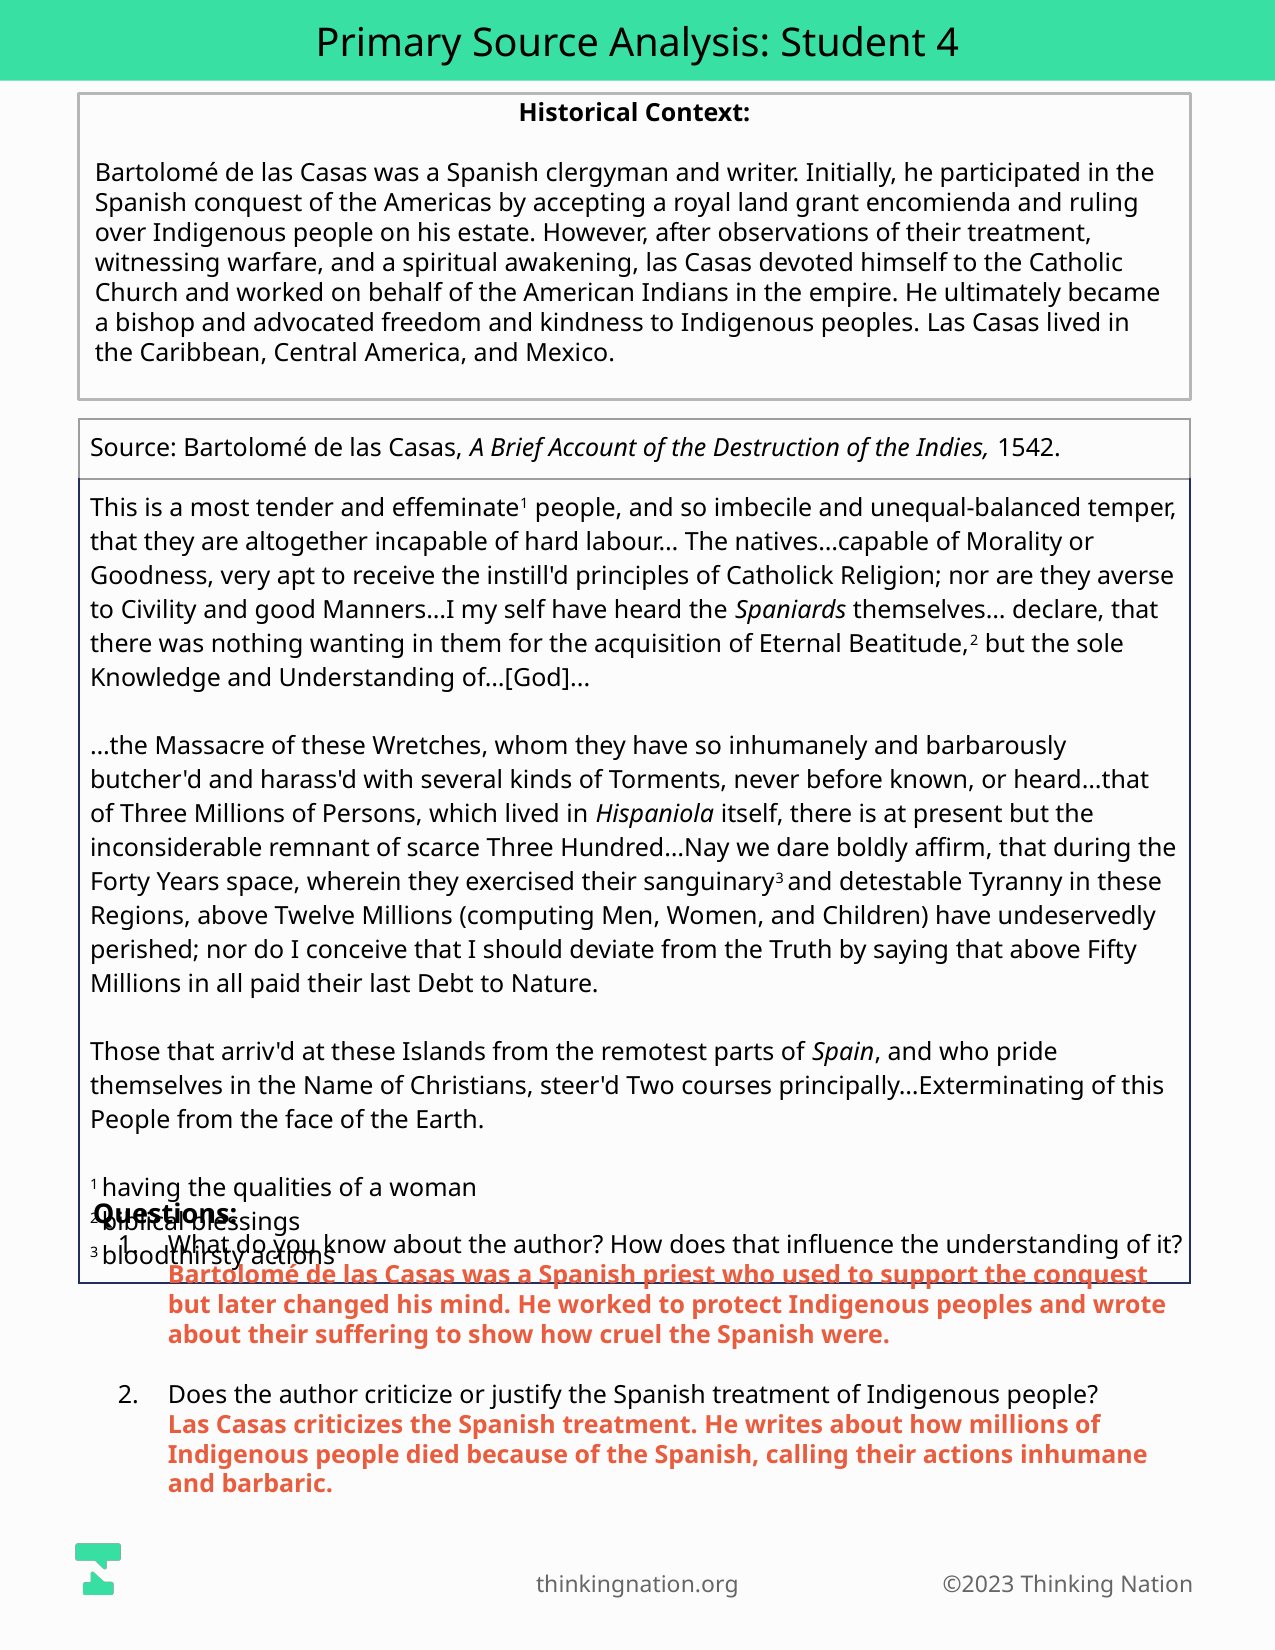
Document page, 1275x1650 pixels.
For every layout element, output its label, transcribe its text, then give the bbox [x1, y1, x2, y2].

table_cell This is a most tender and effeminate1 people, and so imbecile and unequal-balanced temper, that they are altogether incapable of hard labour… The natives…capable of Morality or Goodness, very apt to receive the instill'd principles of Catholick Religion; nor are they averse to Civility and good Manners…I my self have heard the Spaniards themselves… declare, that there was nothing wanting in them for the acquisition of Eternal Beatitude,2 but the sole Knowledge and Understanding of…[God]... …the Massacre of these Wretches, whom they have so inhumanely and barbarously butcher'd and harass'd with several kinds of Torments, never before known, or heard…that of Three Millions of Persons, which lived in Hispaniola itself, there is at present but the inconsiderable remnant of scarce Three Hundred…Nay we dare boldly affirm, that during the Forty Years space, wherein they exercised their sanguinary3 and detestable Tyranny in these Regions, above Twelve Millions (computing Men, Women, and Children) have undeservedly perished; nor do I conceive that I should deviate from the Truth by saying that above Fifty Millions in all paid their last Debt to Nature. Those that arriv'd at these Islands from the remotest parts of Spain, and who pride themselves in the Name of Christians, steer'd Two courses principally…Exterminating of this People from the face of the Earth. 1 having the qualities of a woman 2 biblical blessings 3 bloodthirsty actions [80, 480, 1189, 1180]
picture [62, 1533, 134, 1605]
text_box Primary Source Analysis: Student 4 [0, 0, 1275, 81]
text_box Historical Context: Bartolomé de las Casas was a Spanish clergyman and writer. Initially, he participated in the Spanish conquest of the Americas by accepting a royal land grant encomienda and ruling over Indigenous people on his estate. However, after observations of their treatment, witnessing warfare, and a spiritual awakening, las Casas devoted himself to the Catholic Church and worked on behalf of the American Indians in the empire. He ultimately became a bishop and advocated freedom and kindness to Indigenous peoples. Las Casas lived in the Caribbean, Central America, and Mexico. [78, 93, 1191, 400]
text_box Questions: What do you know about the author? How does that influence the understanding of it? Bartolomé de las Casas was a Spanish priest who used to support the conquest but later changed his mind. He worked to protect Indigenous peoples and wrote about their suffering to show how cruel the Spanish were. Does the author criticize or justify the Spanish treatment of Indigenous people? Las Casas criticizes the Spanish treatment. He writes about how millions of Indigenous people died because of the Spanish, calling their actions inhumane and barbaric. [77, 1180, 1213, 1573]
text_box thinkingnation.org [486, 1573, 789, 1605]
table_header Source: Bartolomé de las Casas, A Brief Account of the Destruction of the Indies, 1542. [80, 420, 1189, 478]
text_box ©2023 Thinking Nation [907, 1573, 1210, 1605]
